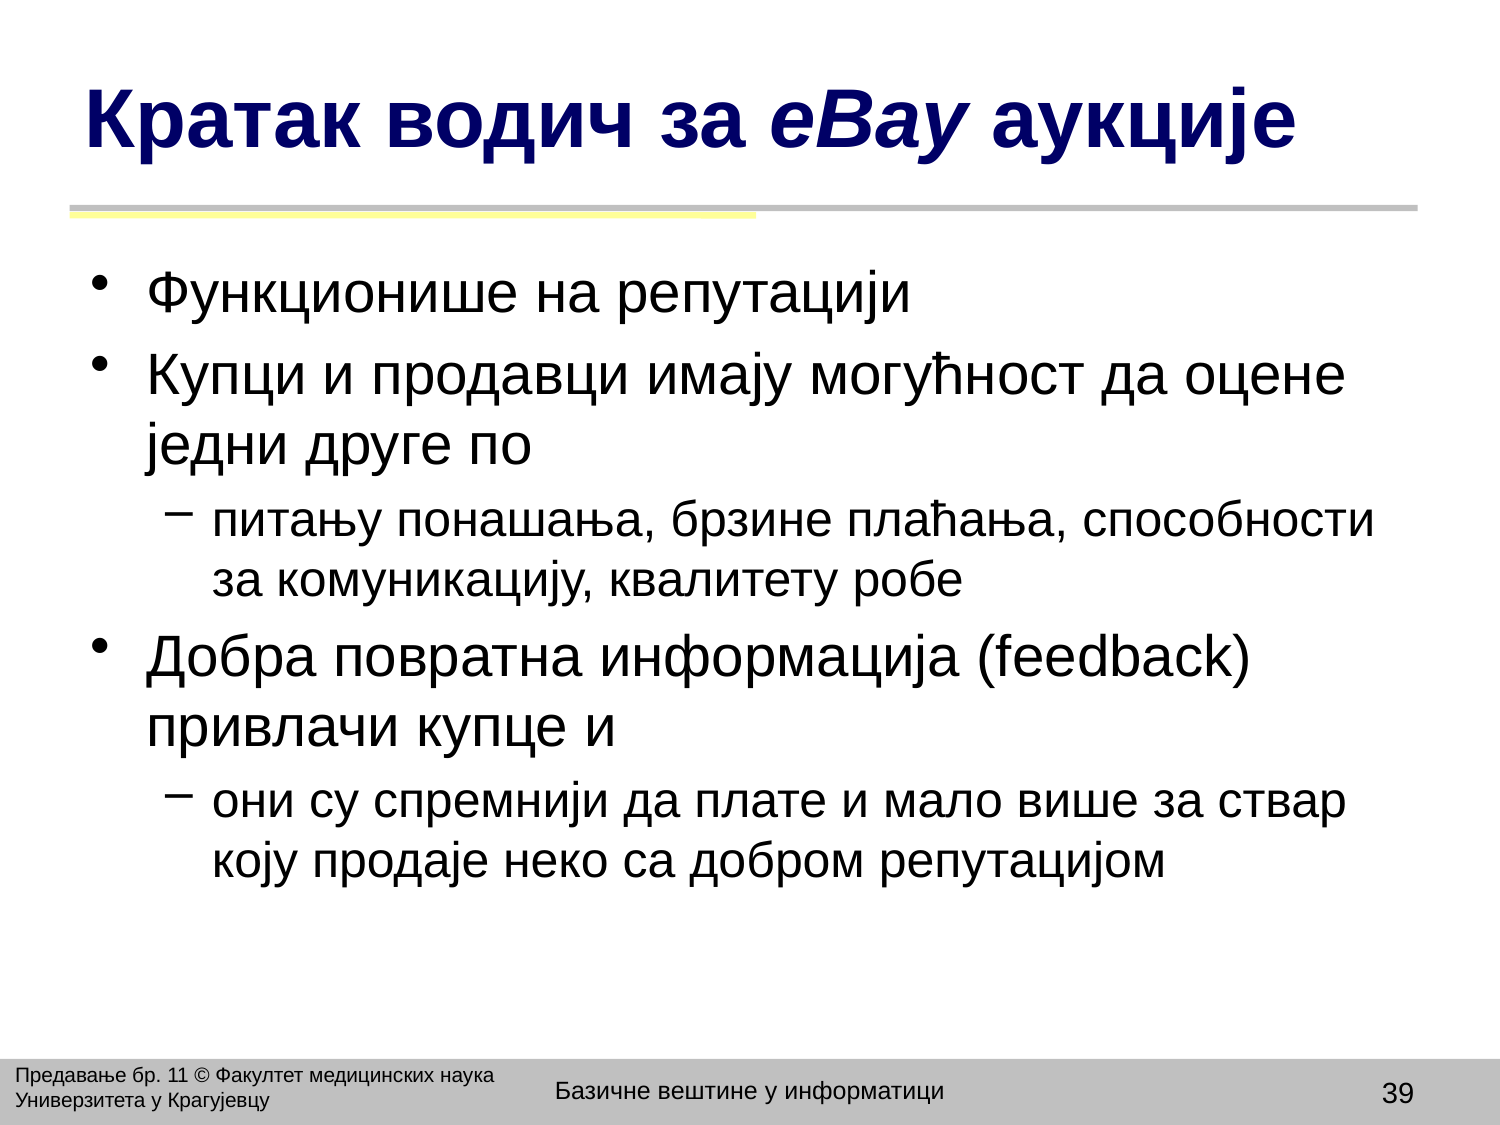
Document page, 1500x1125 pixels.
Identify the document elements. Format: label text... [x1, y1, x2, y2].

footer Базичне вештине у информатици [512, 1066, 988, 1125]
title Кратак водич за eBay aукције [69, 19, 1426, 208]
slide_number Предавање бр. 11 © Факултет медицинских наука Универзитета у Крагујевцу [0, 1053, 621, 1108]
list Функционише на репутацији Купци и продавци имају могућност да оцене једни друге по питању понашања, брзине плаћања, способности за комуникацију, квалитету робе Добра повратна информација (feedback) привлачи купце и они су спремнији да плате и мало више за ствар коју продаје неко са добром репутацијом [74, 246, 1426, 1023]
slide_number 39 [1079, 1066, 1430, 1125]
